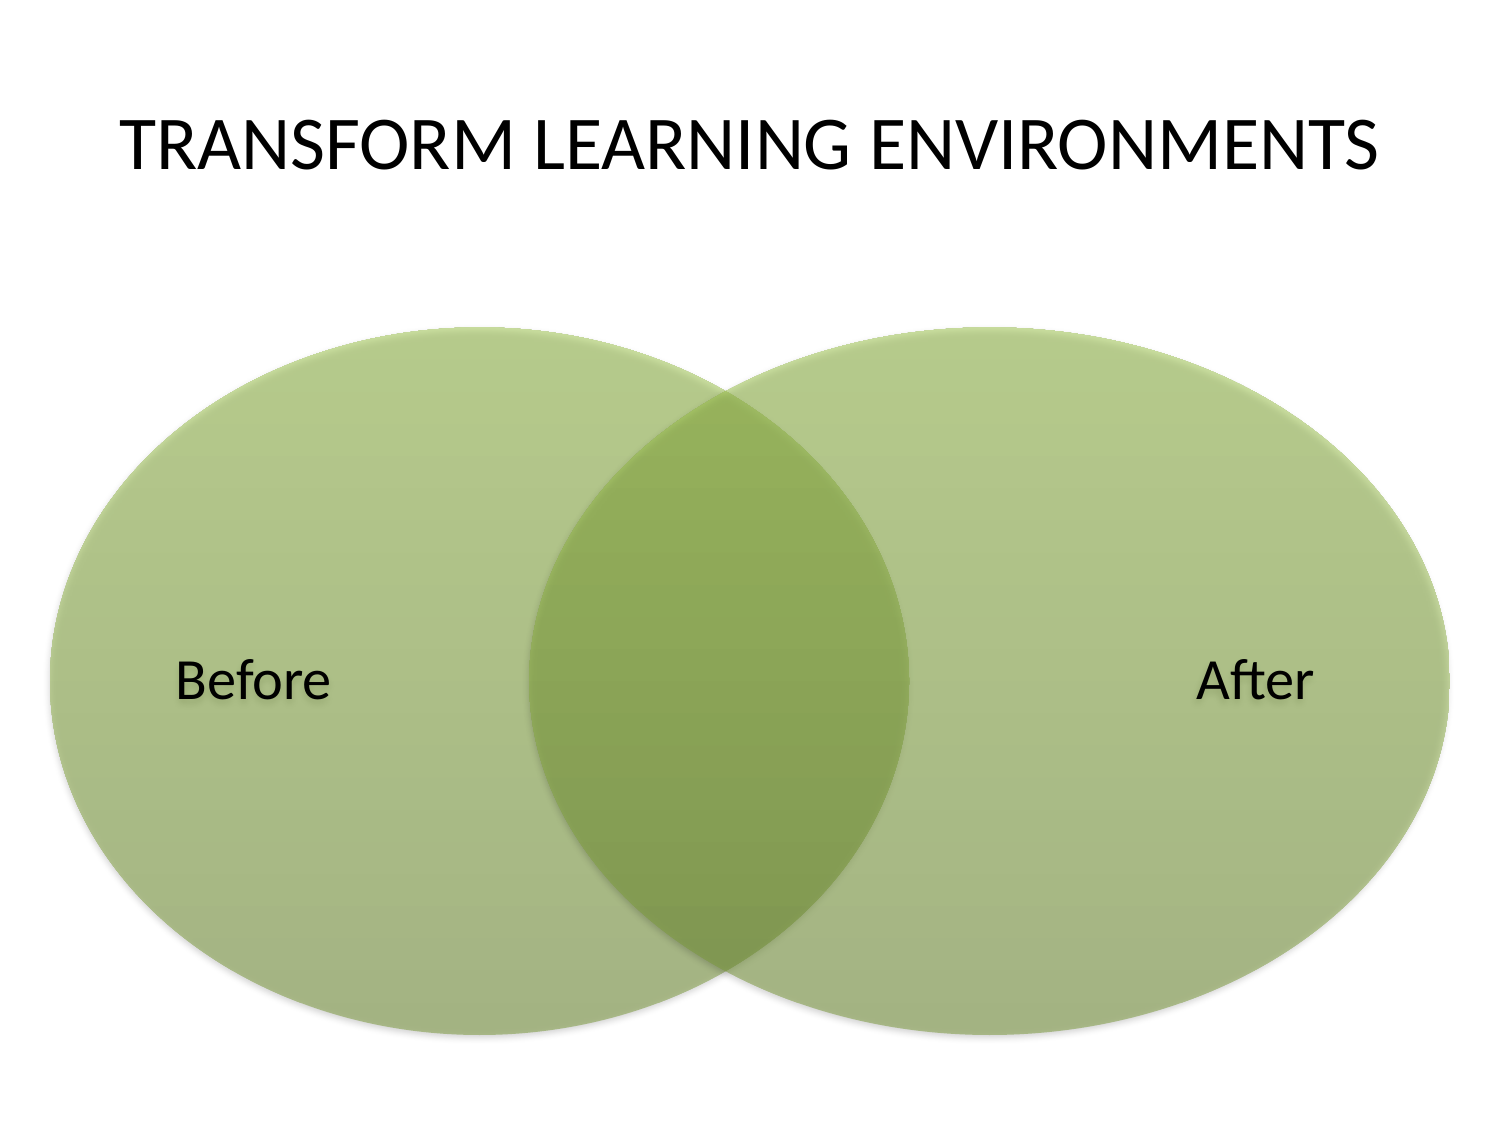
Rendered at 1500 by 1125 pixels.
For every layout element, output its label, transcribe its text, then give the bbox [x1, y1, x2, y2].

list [112, 262, 1388, 1101]
title TRANSFORM LEARNING ENVIRONMENTS [75, 45, 1425, 233]
